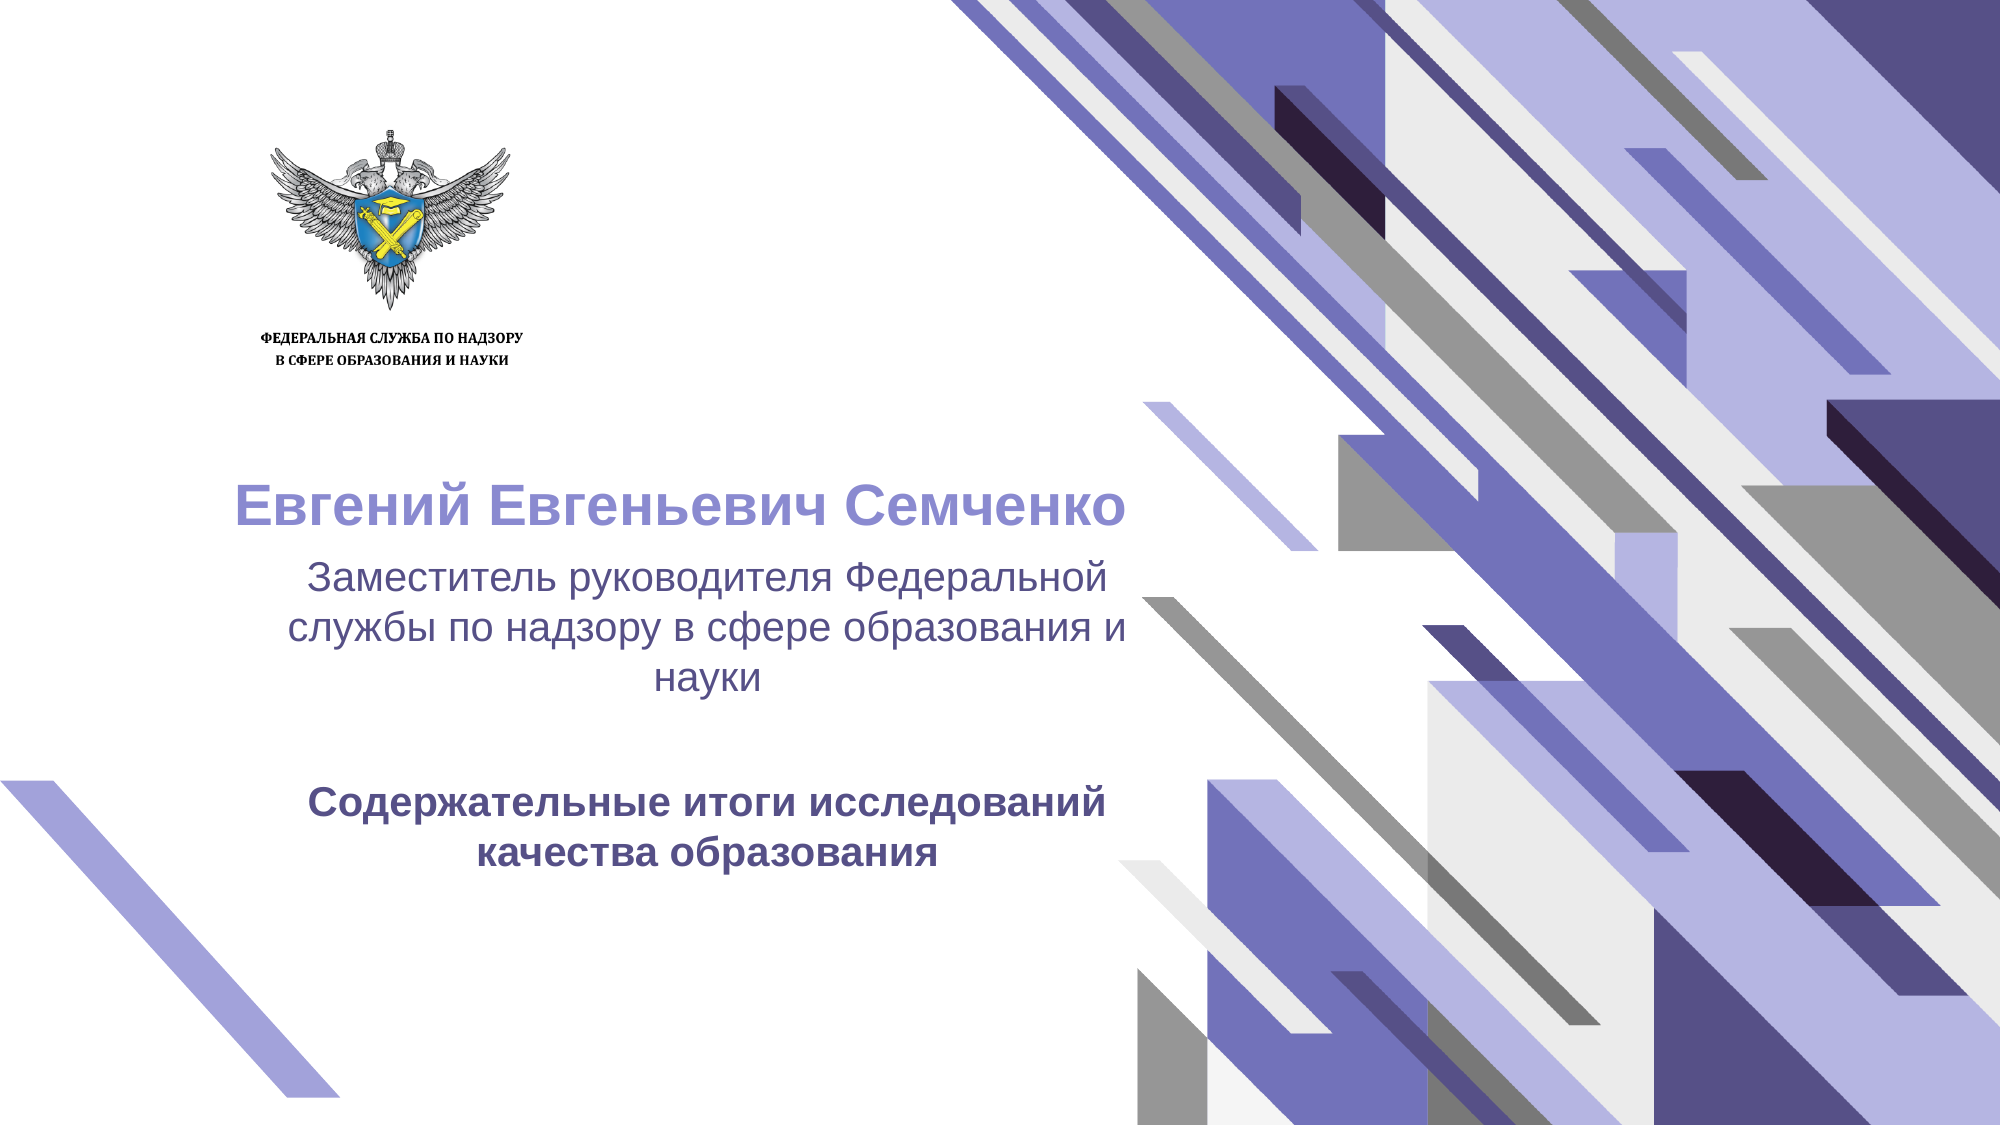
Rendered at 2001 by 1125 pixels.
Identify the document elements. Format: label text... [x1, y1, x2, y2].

picture [919, 0, 2000, 1125]
text_box Евгений Евгеньевич Семченко Заместитель руководителя Федеральной службы по надзору в сфере образования и науки Содержательные итоги исследований качества образования [233, 459, 1197, 883]
text_box [0, 779, 343, 1099]
picture [261, 127, 523, 365]
